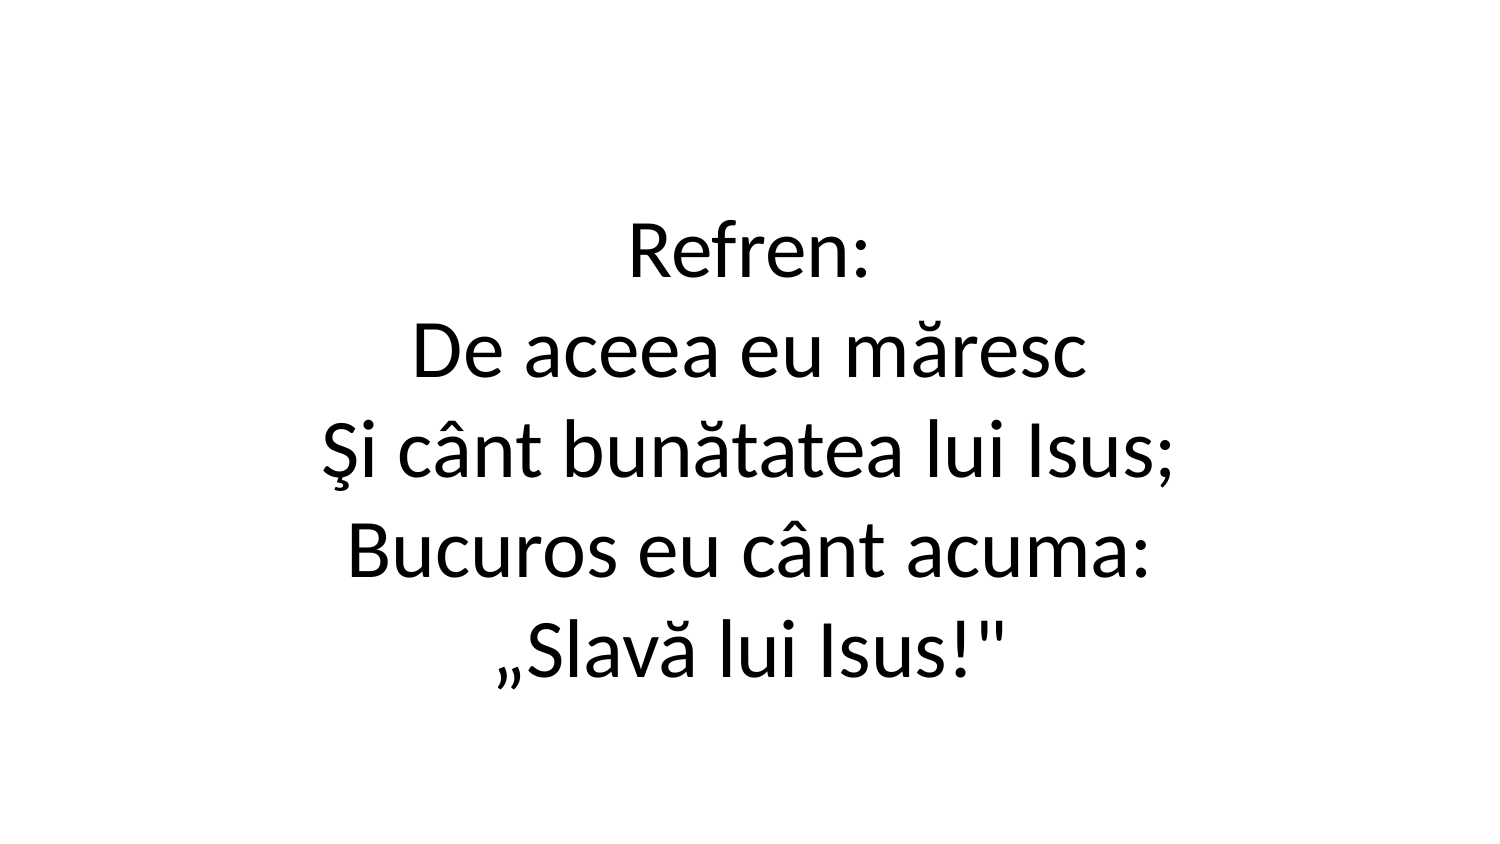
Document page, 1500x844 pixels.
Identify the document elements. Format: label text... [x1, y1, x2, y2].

text_box Refren: De aceea eu măresc Şi cânt bunătatea lui Isus; Bucuros eu cânt acuma: „Slavă lui Isus!" [307, 142, 1193, 702]
